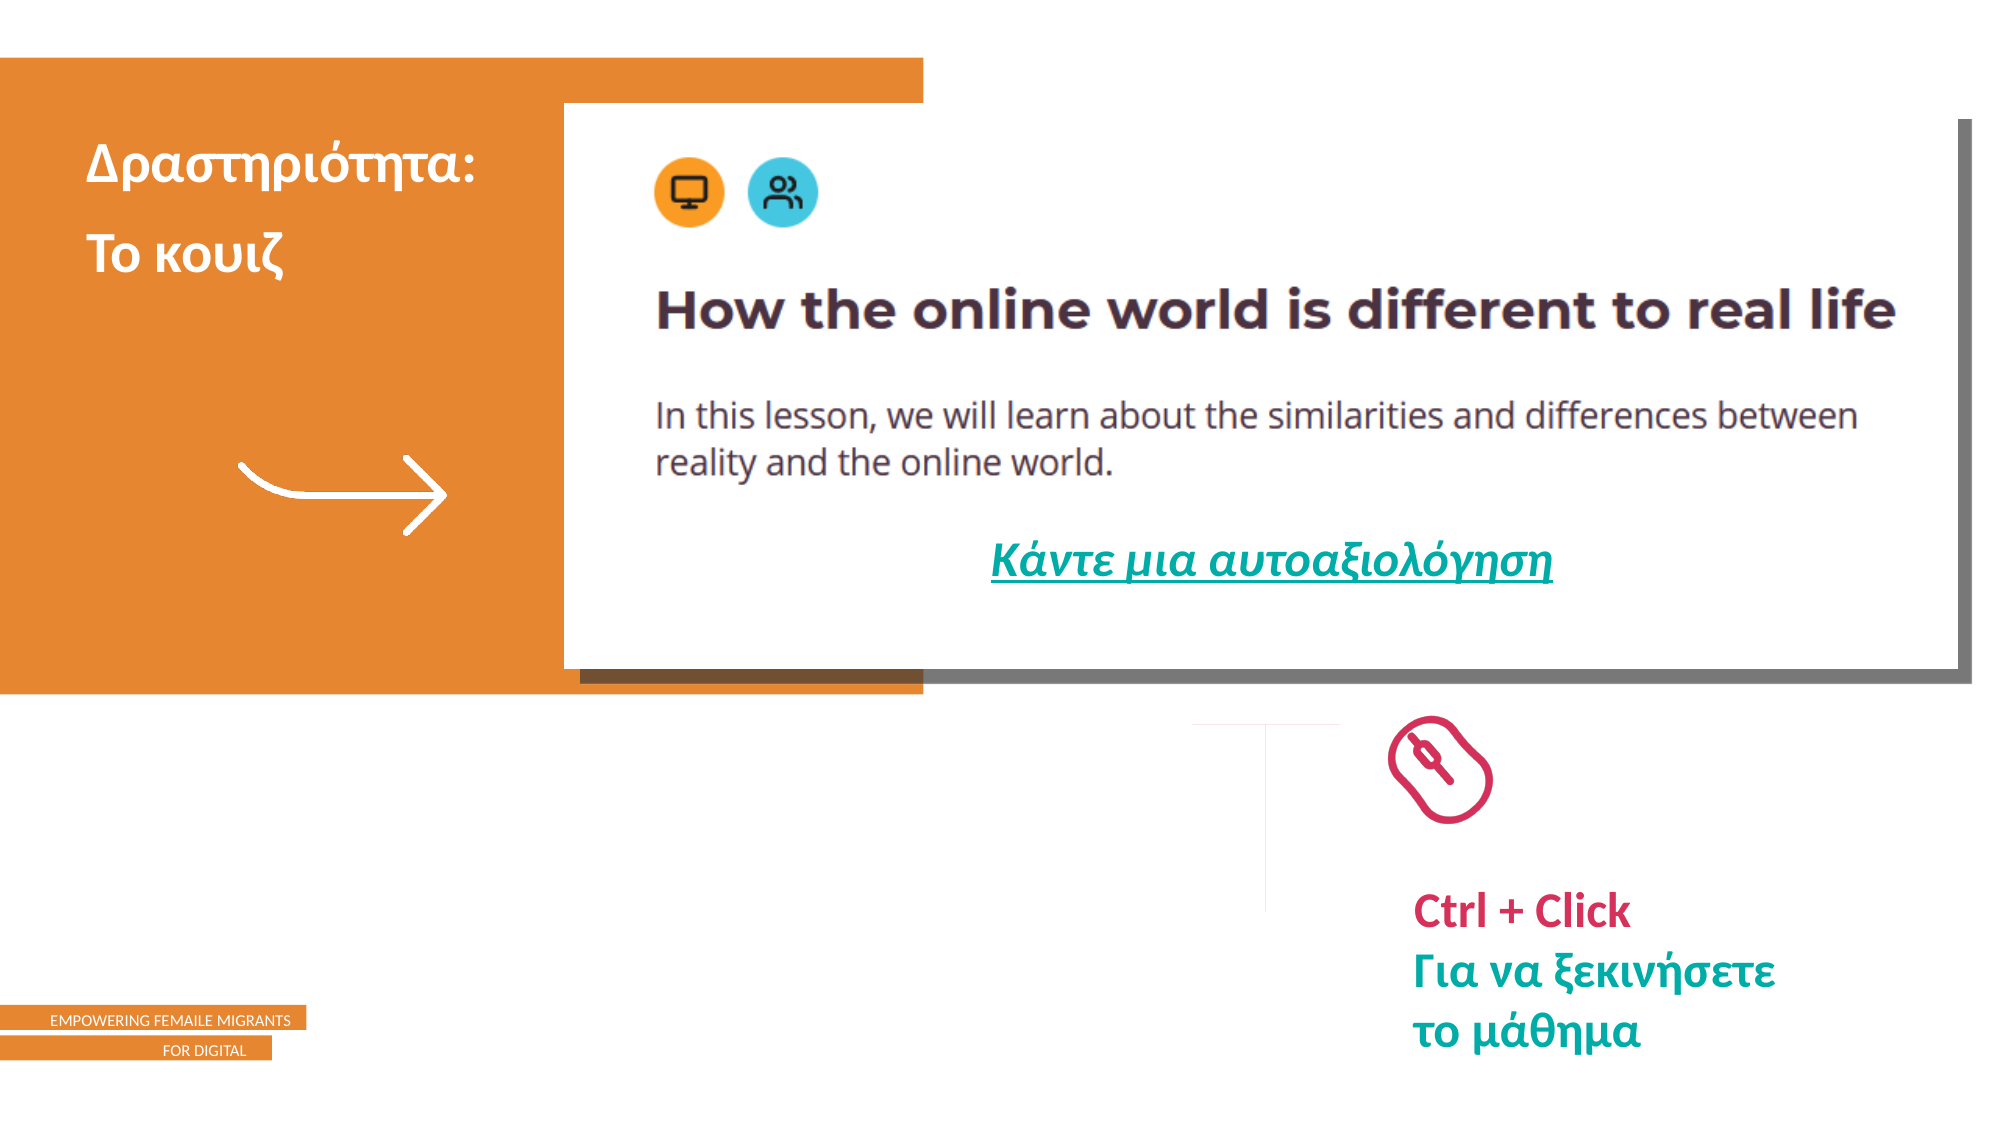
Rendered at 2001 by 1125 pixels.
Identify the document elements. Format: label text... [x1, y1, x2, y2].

text_box Ctrl + Click Για να ξεκινήσετε το μάθημα [1399, 870, 1846, 1023]
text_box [564, 103, 1958, 669]
picture [220, 375, 458, 614]
text_box Δραστηριότητα: Το κουιζ [71, 116, 522, 658]
picture [1341, 685, 1538, 867]
